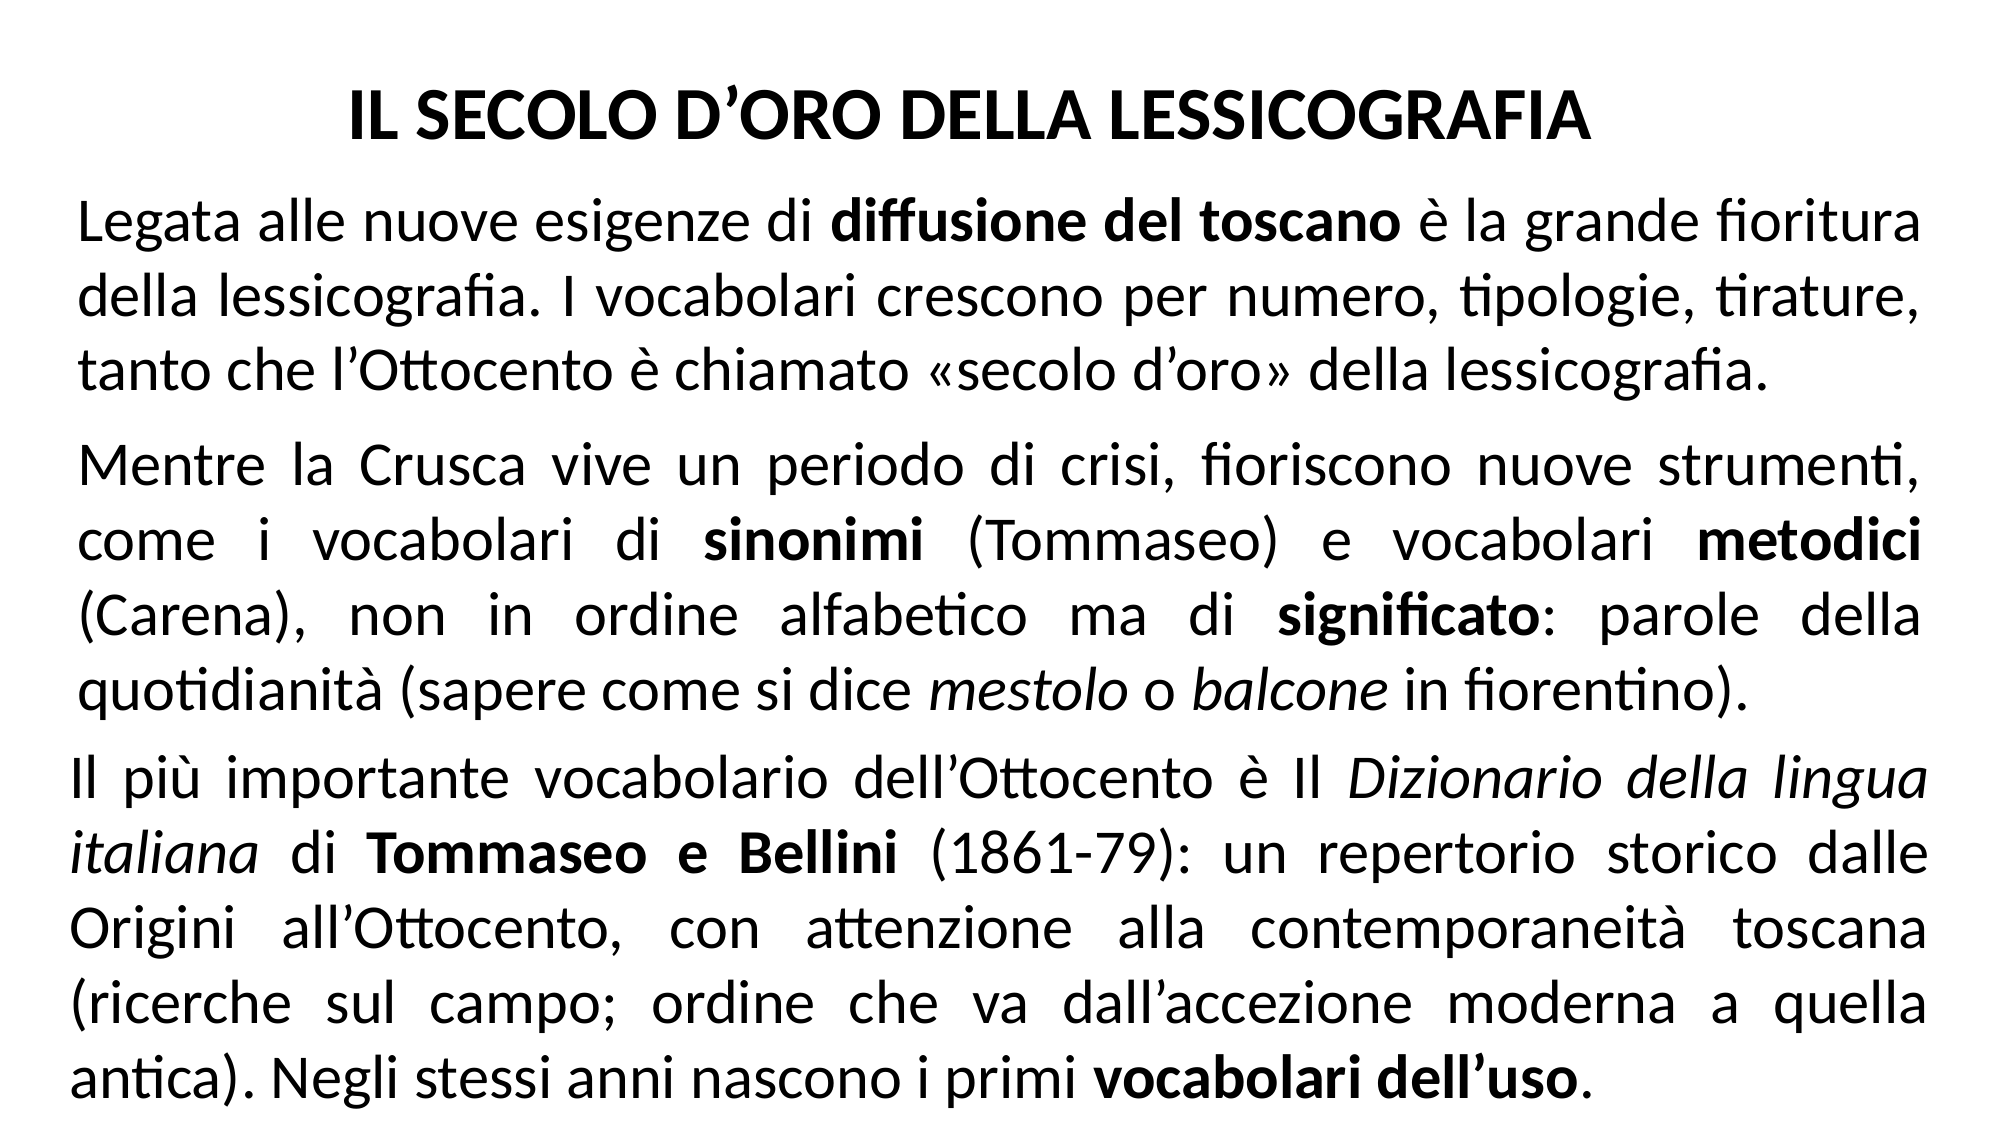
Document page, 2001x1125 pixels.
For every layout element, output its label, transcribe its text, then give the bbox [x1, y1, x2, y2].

text_box Il più importante vocabolario dell’Ottocento è Il Dizionario della lingua italiana di Tommaseo e Bellini (1861-79): un repertorio storico dalle Origini all’Ottocento, con attenzione alla contemporaneità toscana (ricerche sul campo; ordine che va dall’accezione moderna a quella antica). Negli stessi anni nascono i primi vocabolari dell’uso. [54, 729, 1946, 1119]
text_box Mentre la Crusca vive un periodo di crisi, fioriscono nuove strumenti, come i vocabolari di sinonimi (Tommaseo) e vocabolari metodici (Carena), non in ordine alfabetico ma di significato: parole della quotidianità (sapere come si dice mestolo o balcone in fiorentino). [62, 415, 1938, 729]
text_box Legata alle nuove esigenze di diffusione del toscano è la grande fioritura della lessicografia. I vocabolari crescono per numero, tipologie, tirature, tanto che l’Ottocento è chiamato «secolo d’oro» della lessicografia. [62, 171, 1938, 411]
text_box IL SECOLO D’ORO DELLA LESSICOGRAFIA [62, 56, 1879, 162]
